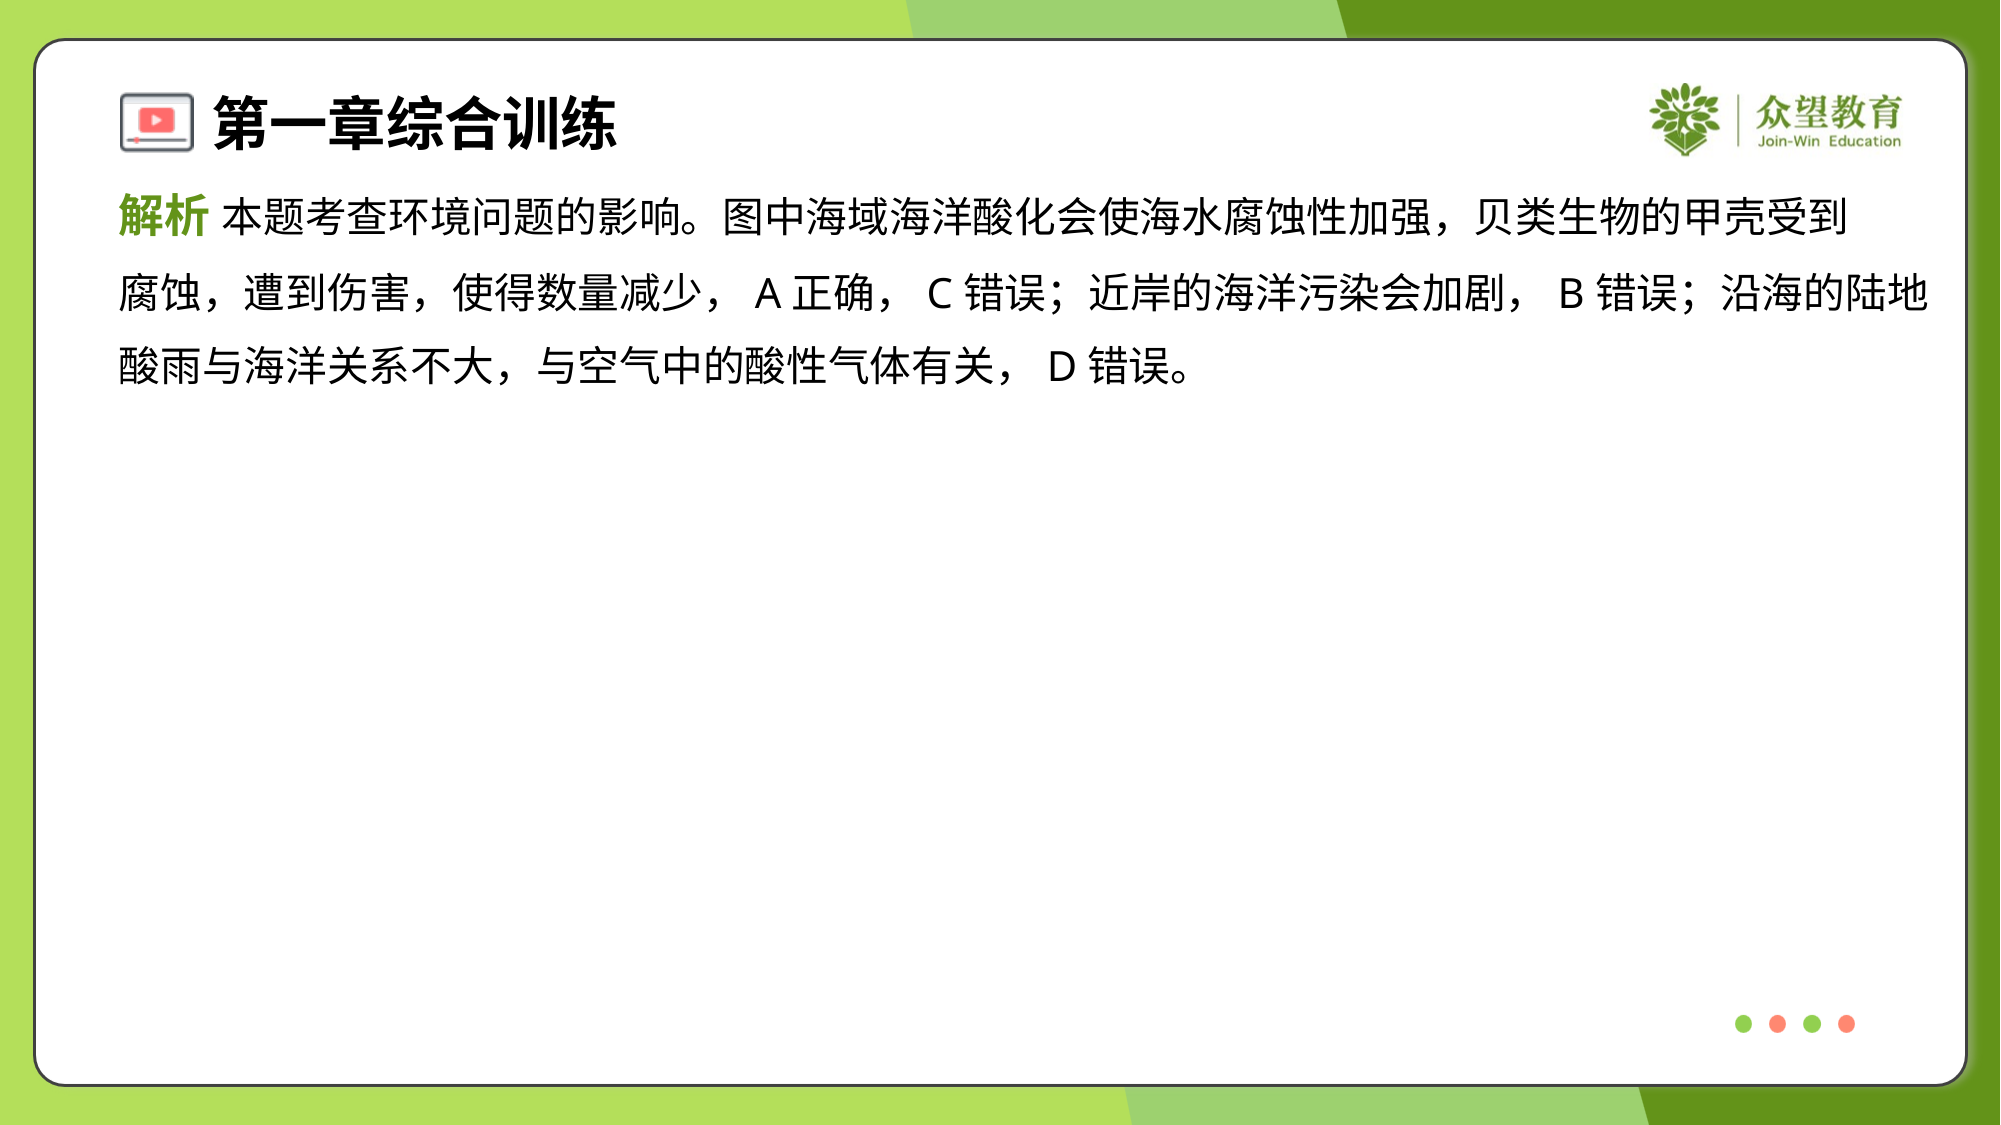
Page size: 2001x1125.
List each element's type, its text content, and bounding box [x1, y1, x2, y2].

text_box 解析 本题考查环境问题的影响。图中海域海洋酸化会使海水腐蚀性加强，贝类生物的甲壳受到 腐蚀，遭到伤害，使得数量减少，A正确，C错误；近岸的海洋污染会加剧，B错误；沿海的陆地 酸雨与海洋关系不大，与空气中的酸性气体有关，D错误。 [118, 164, 1883, 383]
picture [0, 0, 2000, 1125]
